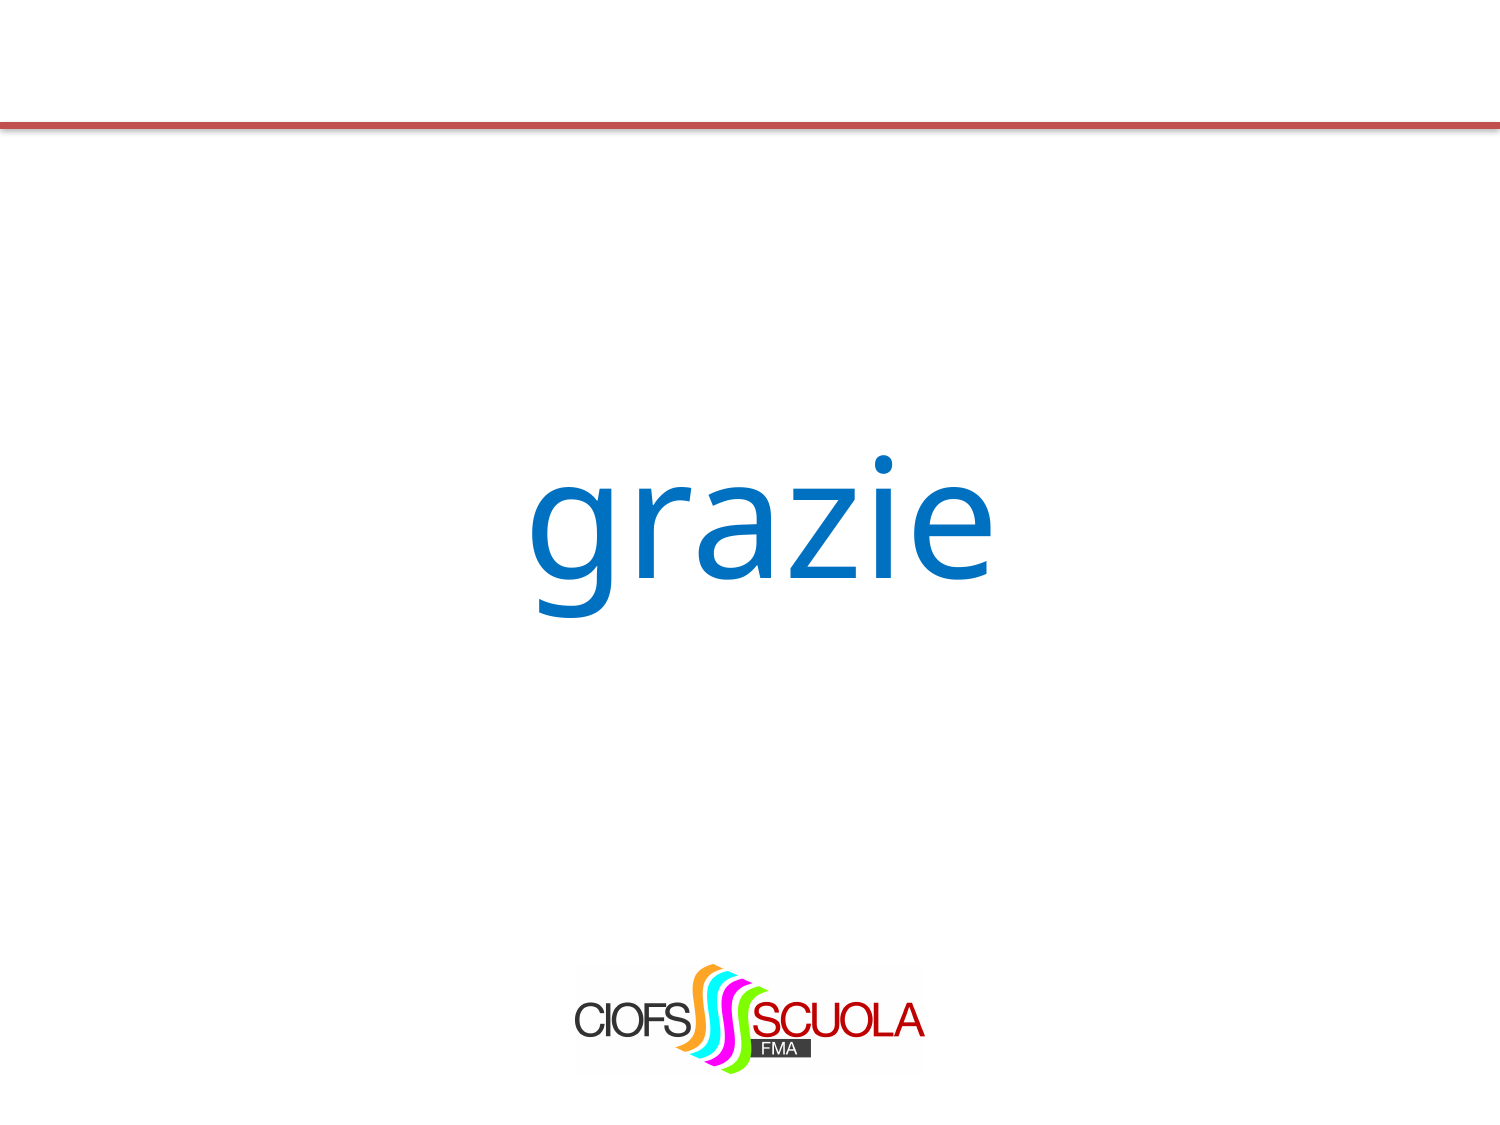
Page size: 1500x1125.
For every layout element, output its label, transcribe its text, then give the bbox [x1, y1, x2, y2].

text_box grazie [312, 404, 1211, 620]
picture [575, 963, 925, 1074]
